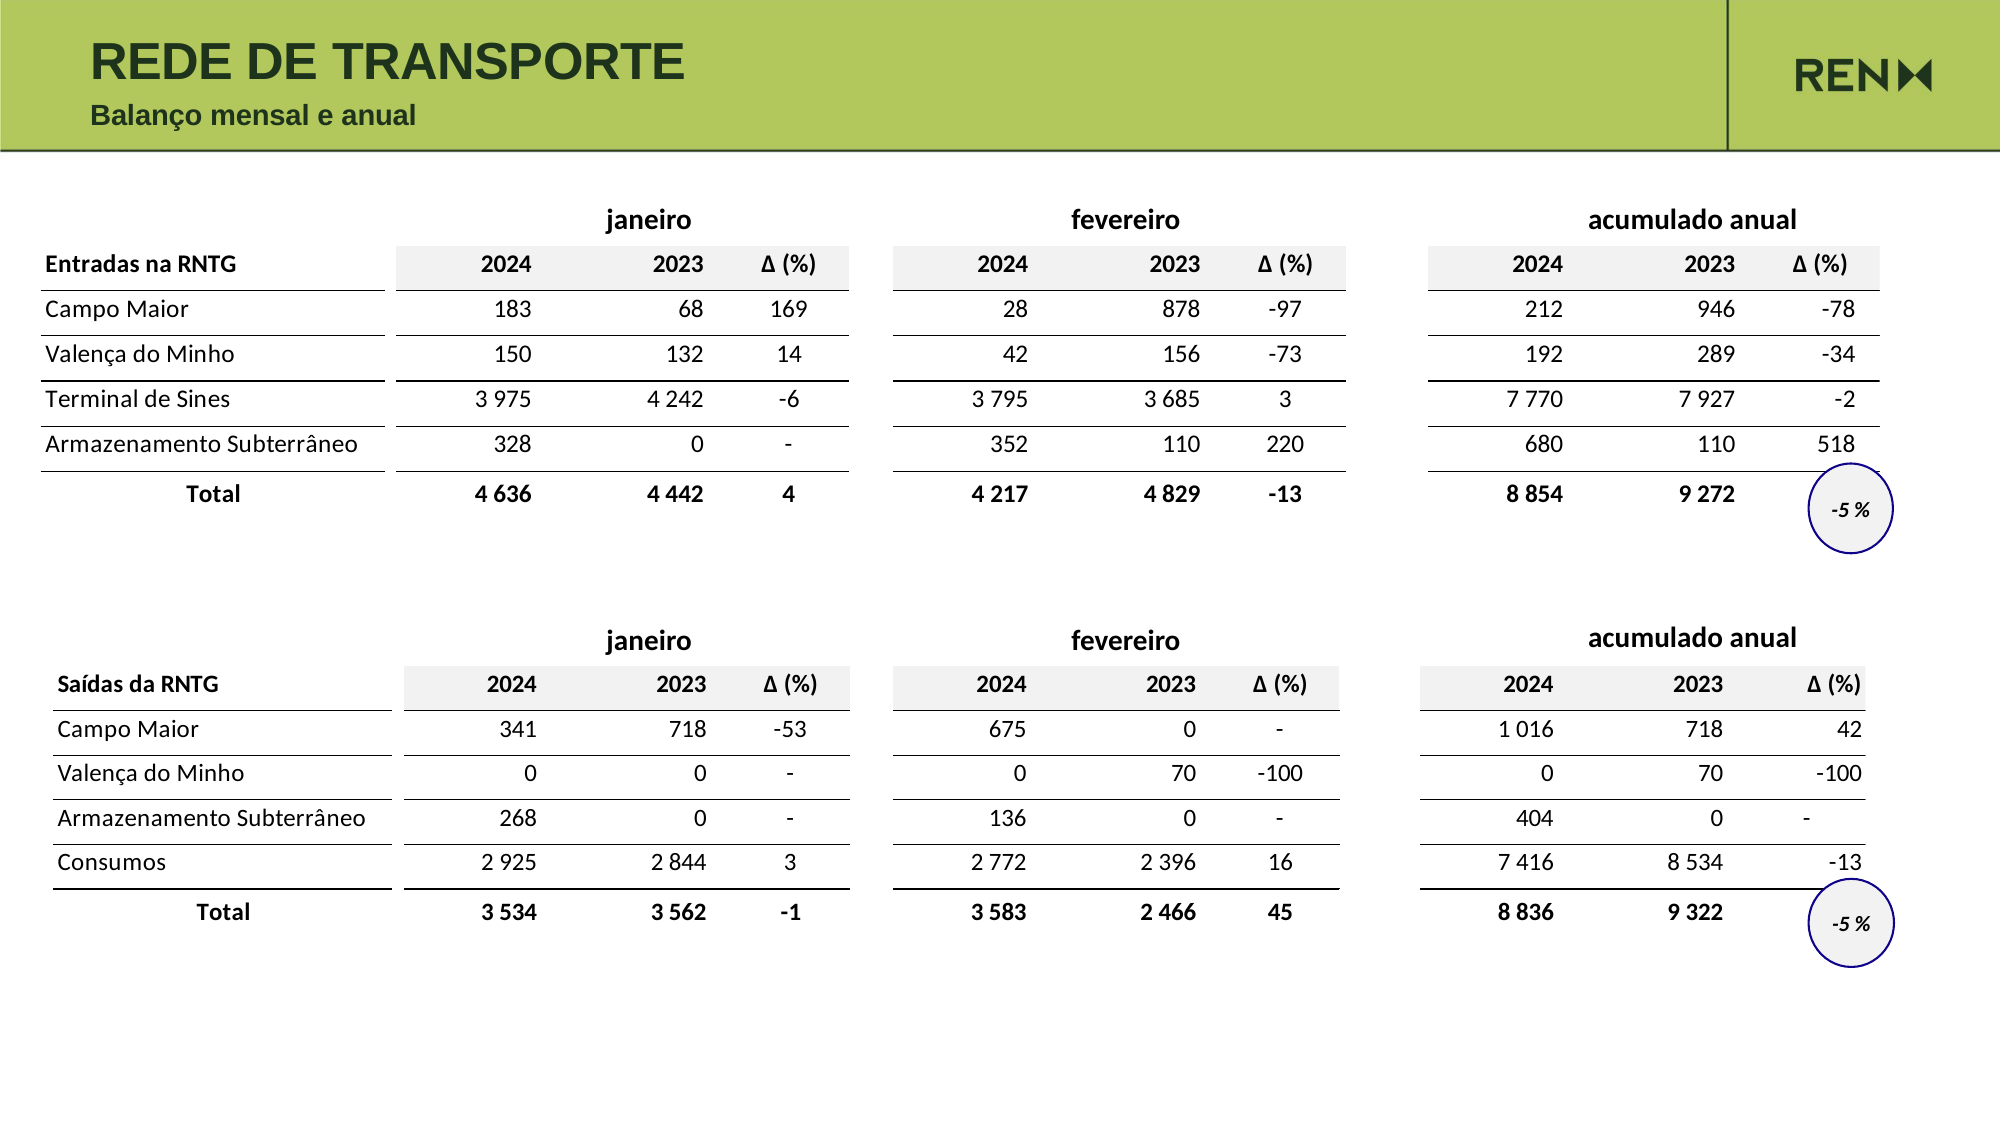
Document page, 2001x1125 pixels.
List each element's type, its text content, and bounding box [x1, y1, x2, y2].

text_box fevereiro [1039, 193, 1213, 243]
text_box Balanço mensal e anual [88, 94, 1630, 131]
text_box fevereiro [1039, 613, 1213, 664]
text_box REDE DE TRANSPORTE [88, 25, 1630, 90]
text_box acumulado anual [1553, 193, 1833, 243]
picture [0, 0, 2000, 1125]
text_box -5 % [1813, 880, 1896, 969]
text_box janeiro [563, 193, 735, 243]
text_box -5 % [1811, 475, 1894, 555]
text_box acumulado anual [1553, 610, 1833, 661]
text_box janeiro [563, 613, 735, 664]
